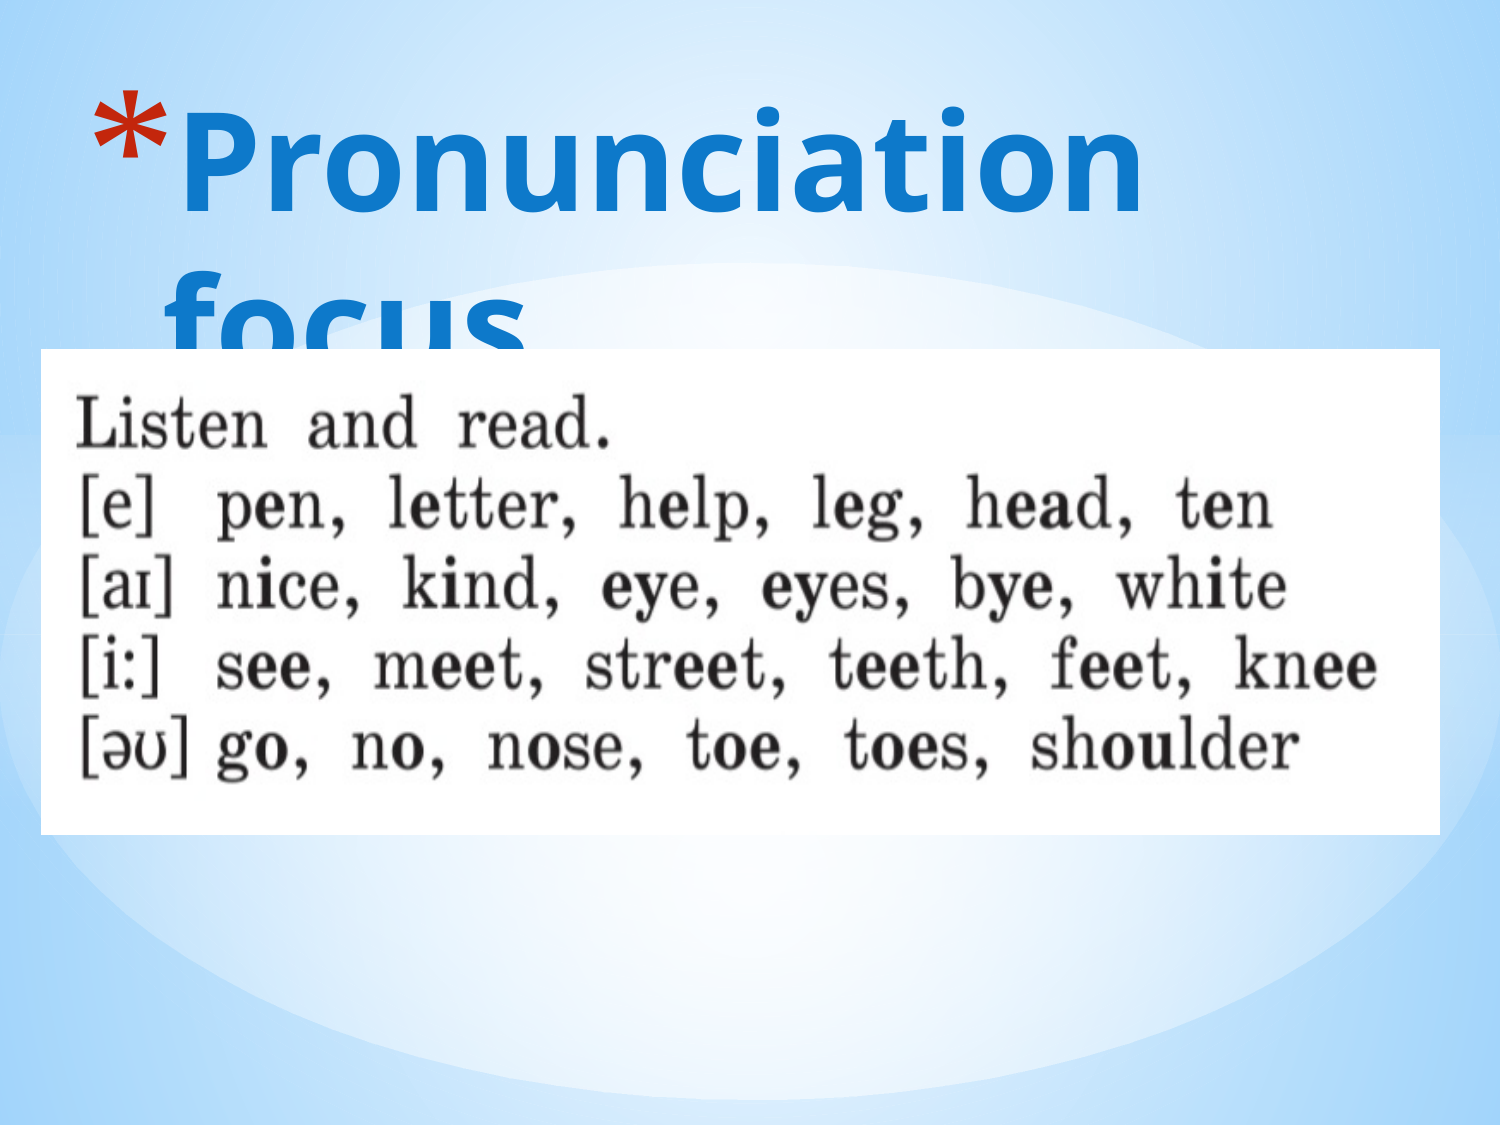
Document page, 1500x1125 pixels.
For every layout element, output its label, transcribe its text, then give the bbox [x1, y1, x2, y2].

picture [41, 349, 1440, 835]
title Pronunciation focus [42, 66, 1496, 361]
